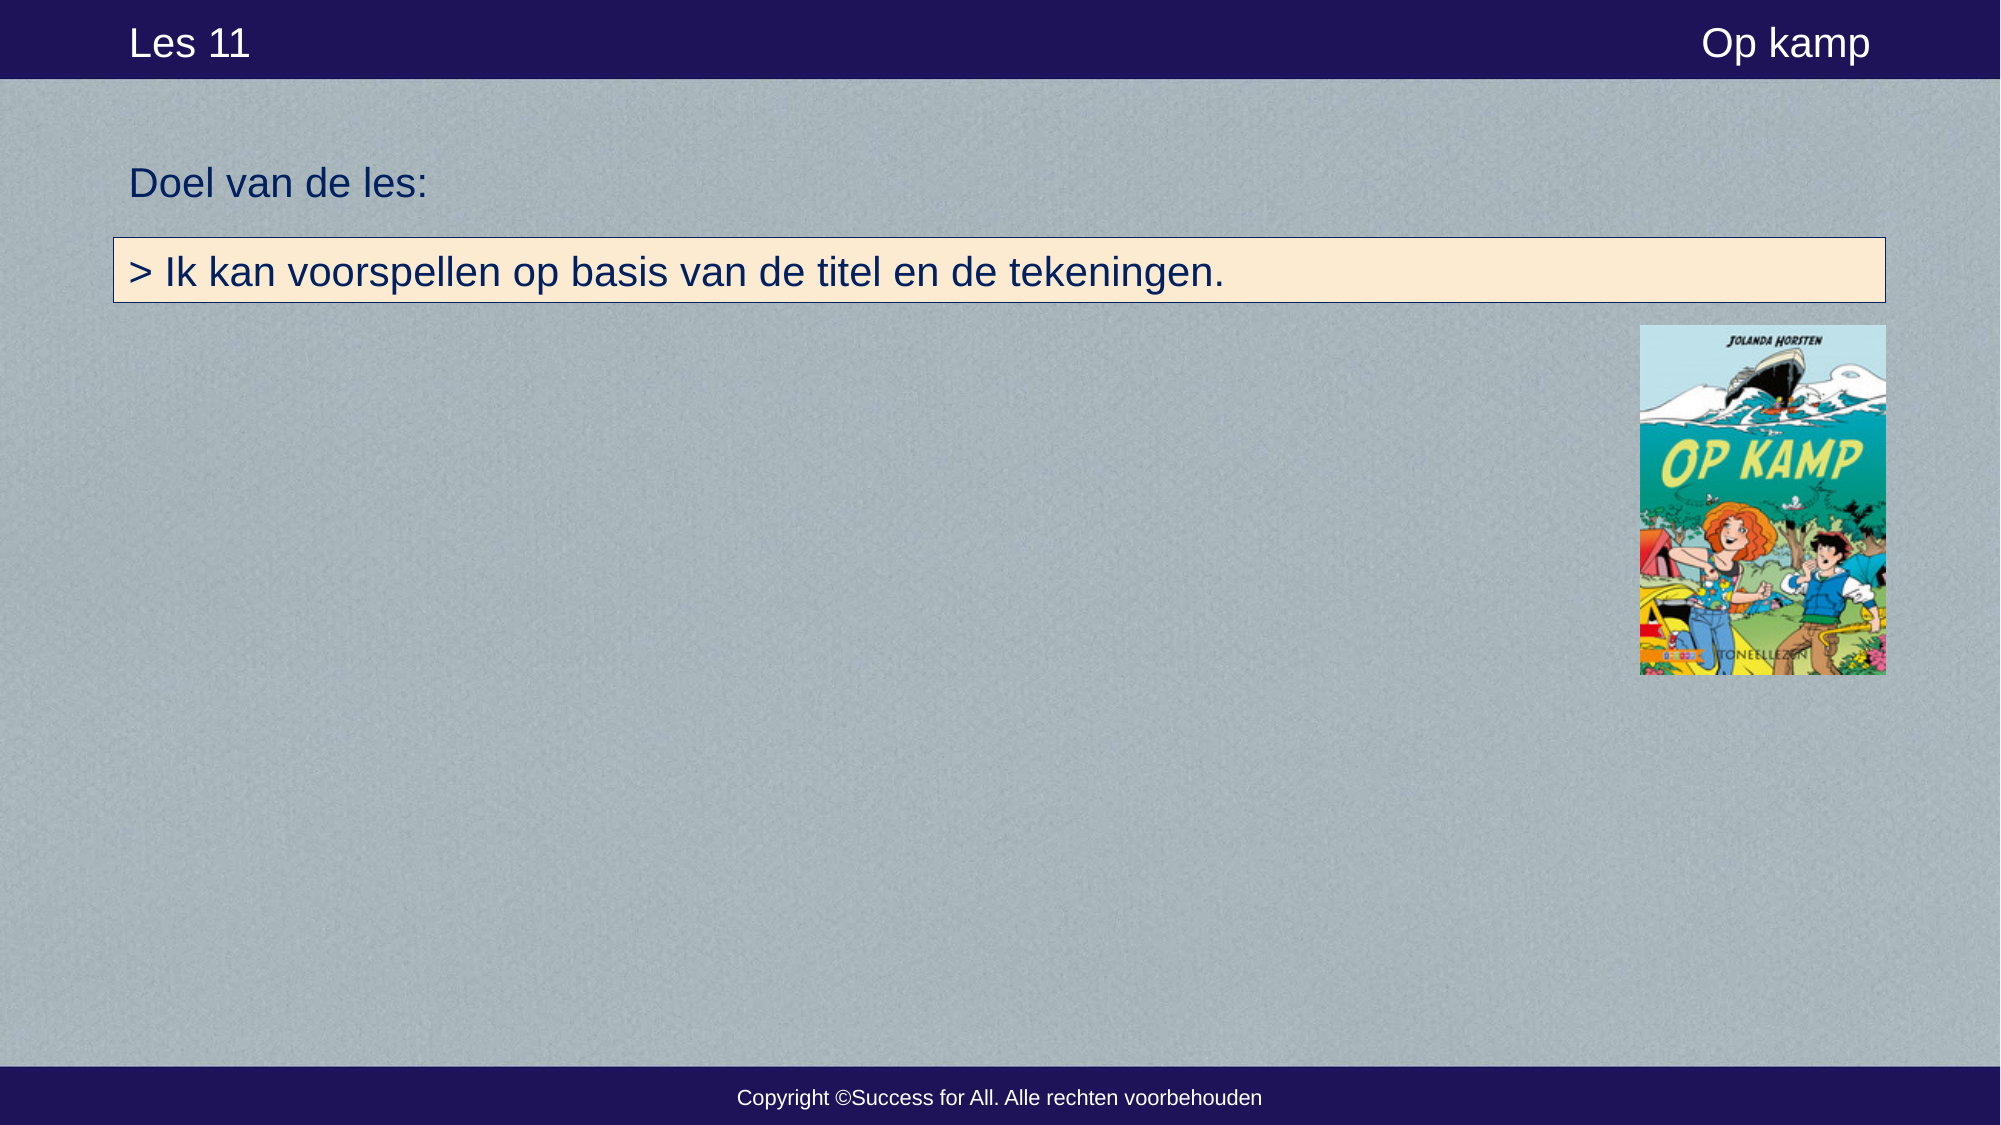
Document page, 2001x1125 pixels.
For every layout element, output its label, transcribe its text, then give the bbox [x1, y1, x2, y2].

text_box Copyright ©Success for All. Alle rechten voorbehouden [0, 1076, 2000, 1125]
text_box > Ik kan voorspellen op basis van de titel en de tekeningen. [113, 237, 1886, 303]
text_box Op kamp [999, 8, 1886, 73]
text_box Les 11 [114, 8, 354, 73]
picture [0, 0, 2001, 1125]
text_box Doel van de les: [113, 148, 1635, 214]
